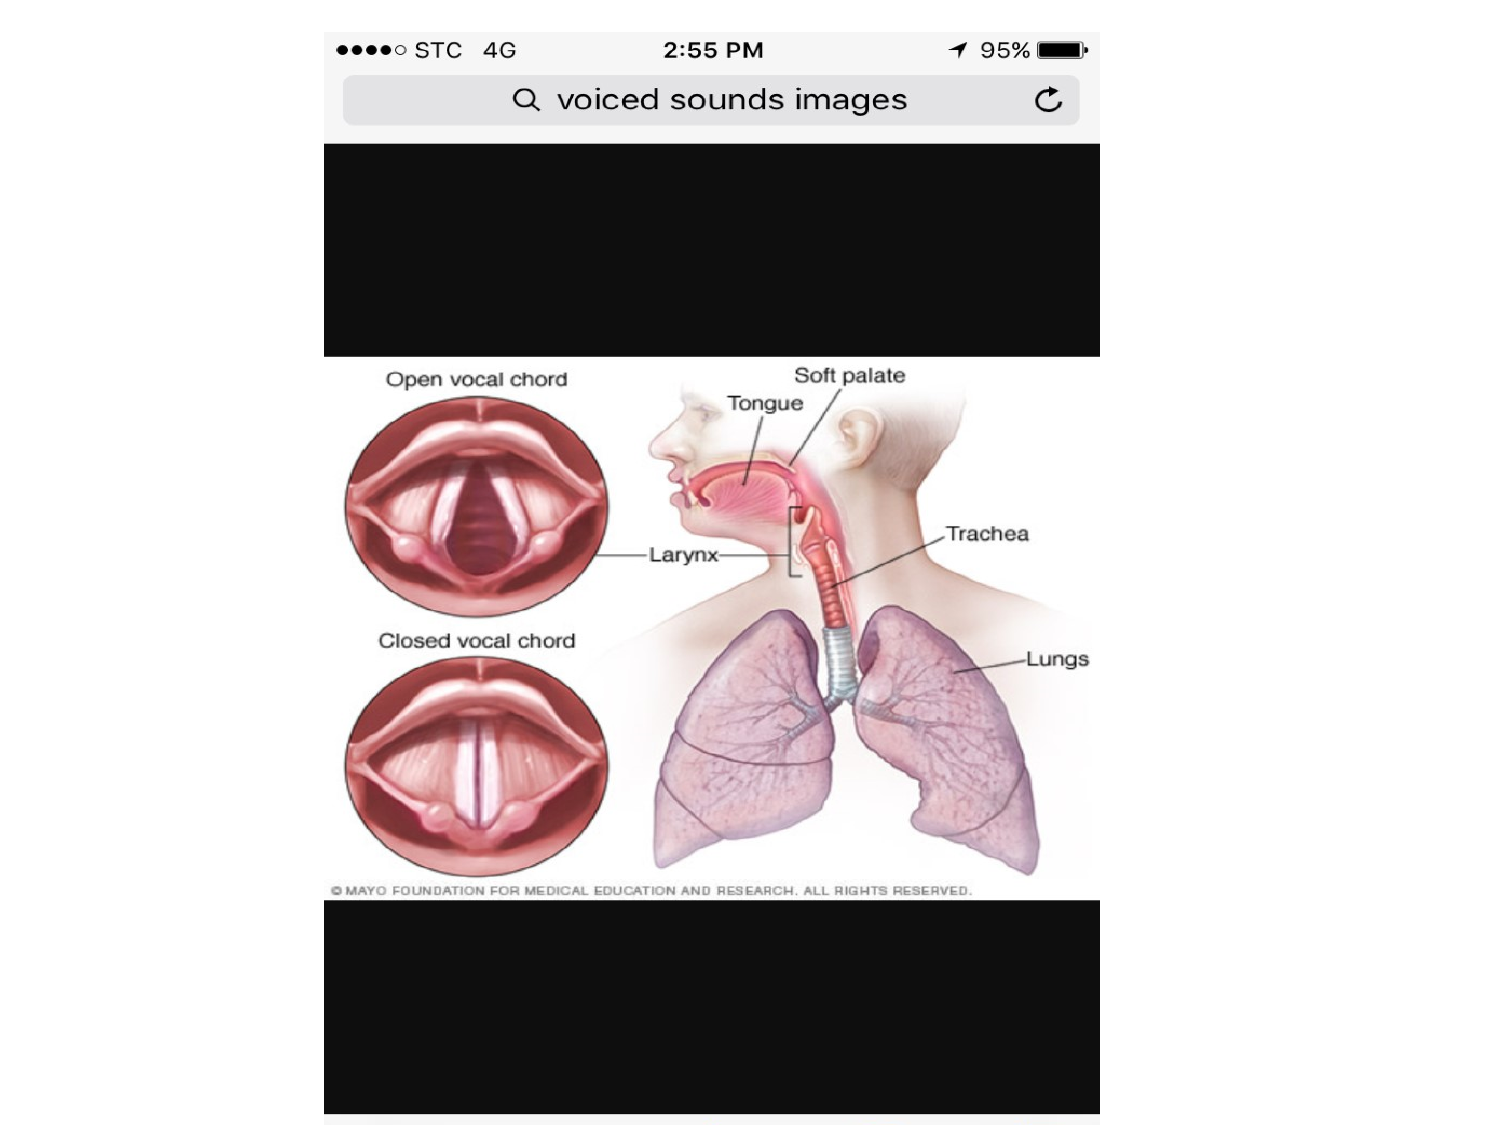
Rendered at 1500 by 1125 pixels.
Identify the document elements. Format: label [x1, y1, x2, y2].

list [324, 32, 1101, 1125]
